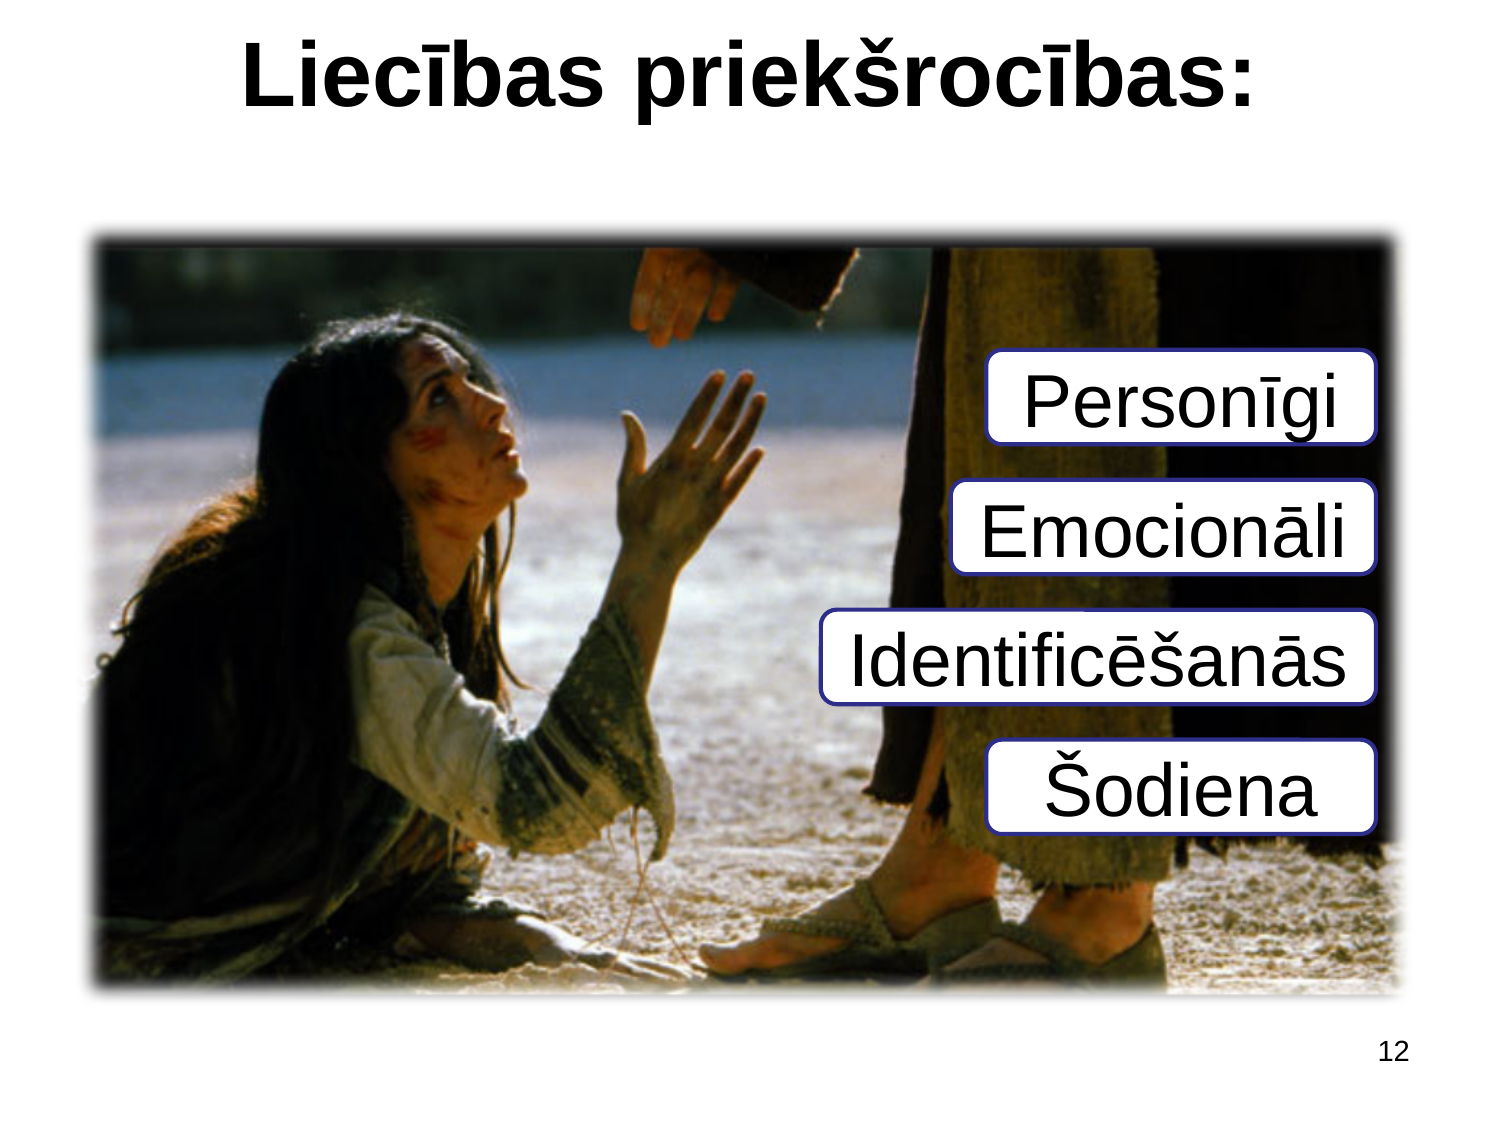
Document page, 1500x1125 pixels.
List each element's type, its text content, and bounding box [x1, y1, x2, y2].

slide_number 12 [1074, 1024, 1426, 1103]
title Liecības priekšrocības: [0, 0, 1500, 141]
picture [76, 219, 1412, 1006]
